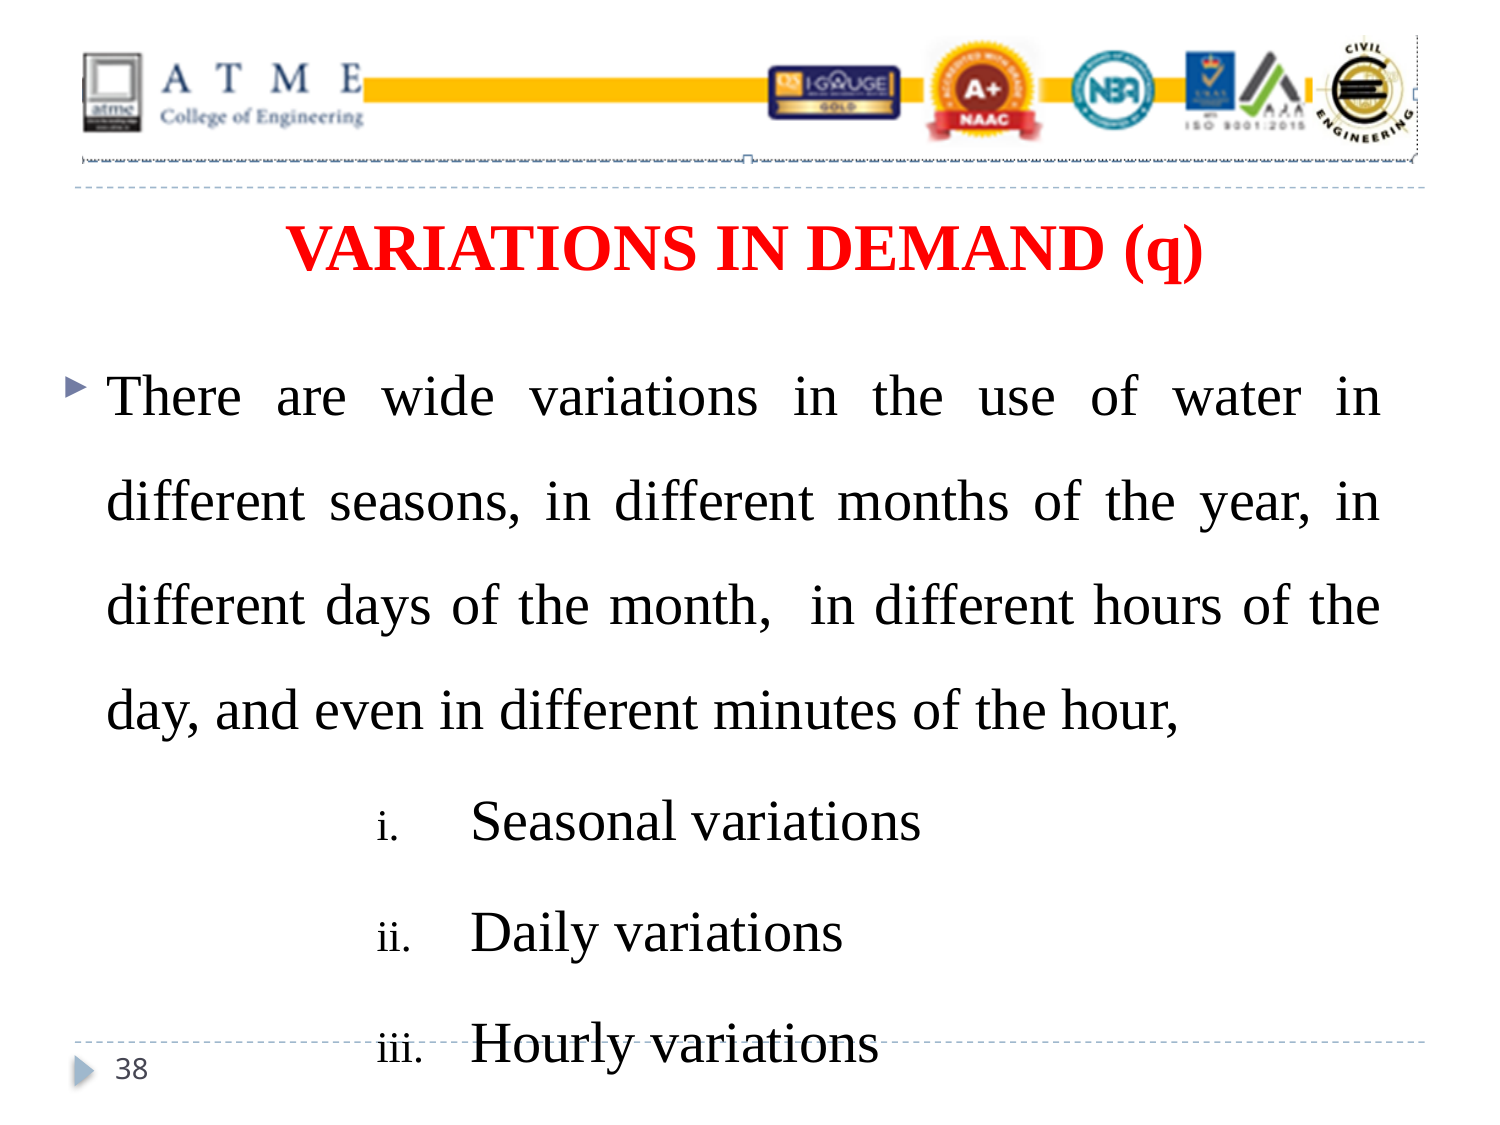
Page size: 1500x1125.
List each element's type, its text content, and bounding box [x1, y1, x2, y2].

picture [82, 35, 1418, 164]
list There are wide variations in the use of water in different seasons, in different months of the year, in different days of the month, in different hours of the day, and even in different minutes of the hour, Seasonal variations Daily variations Hourly variations [46, 314, 1397, 1125]
title VARIATIONS IN DEMAND (q) [70, 175, 1421, 292]
